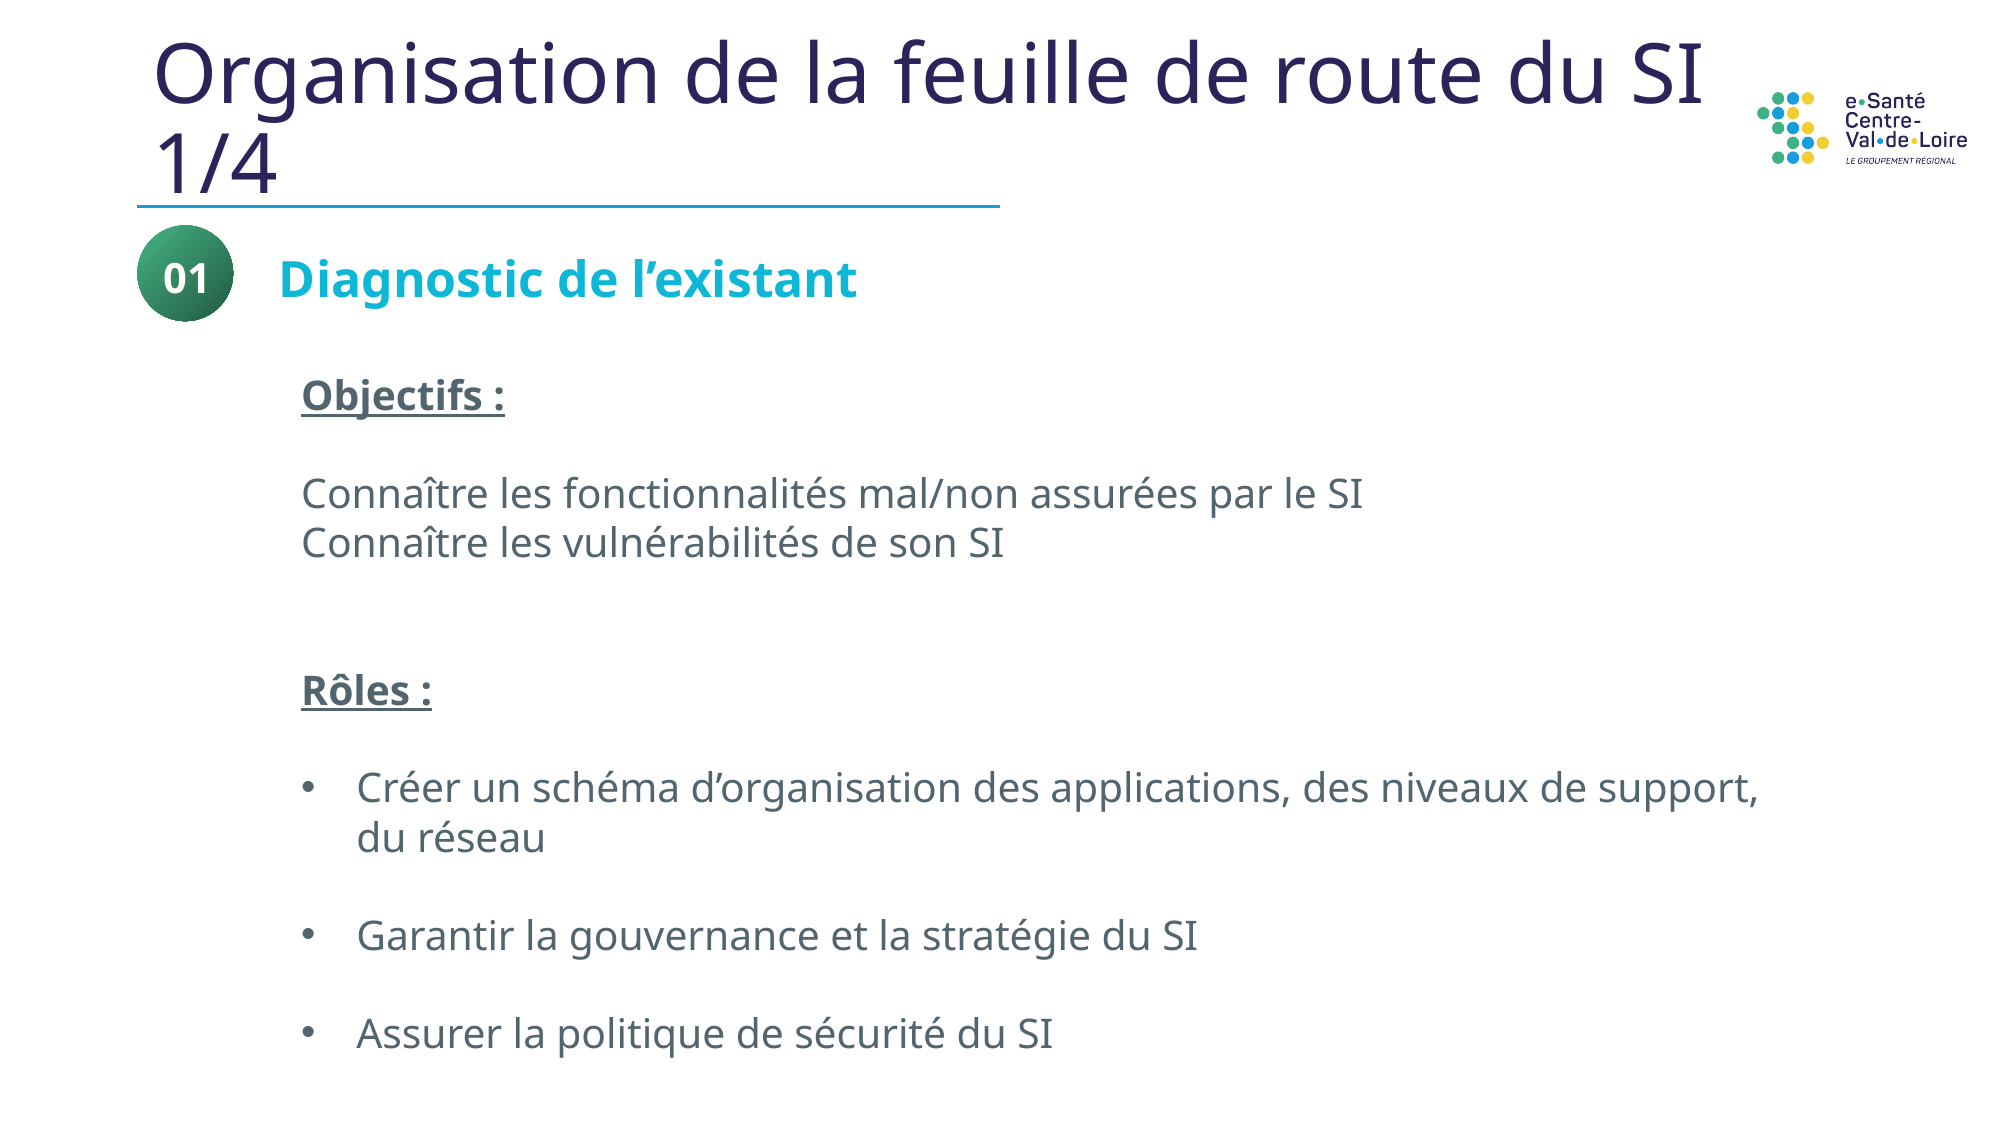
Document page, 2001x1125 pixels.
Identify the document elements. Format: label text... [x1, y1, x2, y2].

text_box Diagnostic de l’existant [264, 246, 1823, 310]
title Organisation de la feuille de route du SI 1/4 [137, 59, 1863, 184]
picture [1863, 92, 1967, 164]
text_box 01 [123, 249, 251, 314]
text_box [158, 314, 213, 323]
text_box Objectifs : Connaître les fonctionnalités mal/non assurées par le SI Connaître les vulnérabilités de son SI Rôles : Créer un schéma d’organisation des applications, des niveaux de support, du réseau Garantir la gouvernance et la stratégie du SI Assurer la politique de sécurité du SI [286, 362, 1823, 1065]
text_box [142, 224, 228, 249]
